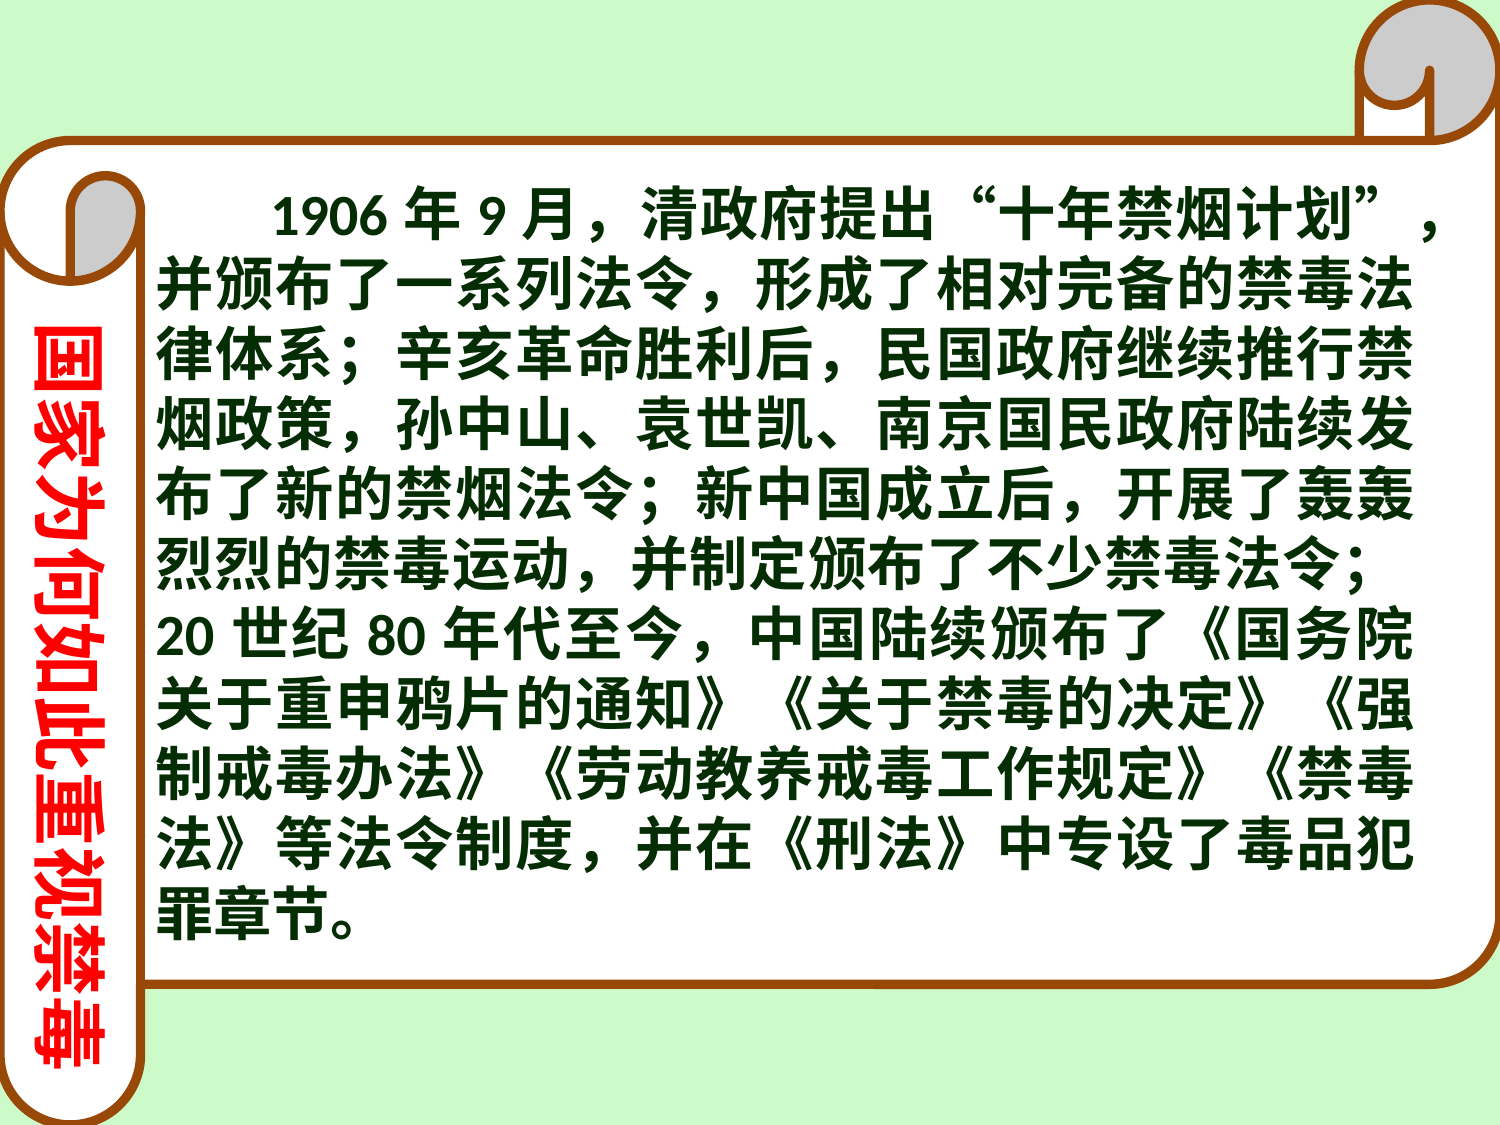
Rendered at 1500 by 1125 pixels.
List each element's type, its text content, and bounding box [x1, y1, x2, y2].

text_box 1906年9月，清政府提出“十年禁烟计划”，并颁布了一系列法令，形成了相对完备的禁毒法律体系；辛亥革命胜利后，民国政府继续推行禁烟政策，孙中山、袁世凯、南京国民政府陆续发布了新的禁烟法令；新中国成立后，开展了轰轰烈烈的禁毒运动，并制定颁布了不少禁毒法令；20世纪80年代至今，中国陆续颁布了《国务院关于重申鸦片的通知》《关于禁毒的决定》《强制戒毒办法》《劳动教养戒毒工作规定》《禁毒法》等法令制度，并在《刑法》中专设了毒品犯罪章节。 [0, 0, 1500, 1104]
text_box 国家为何如此重视禁毒 [2, 307, 124, 1125]
